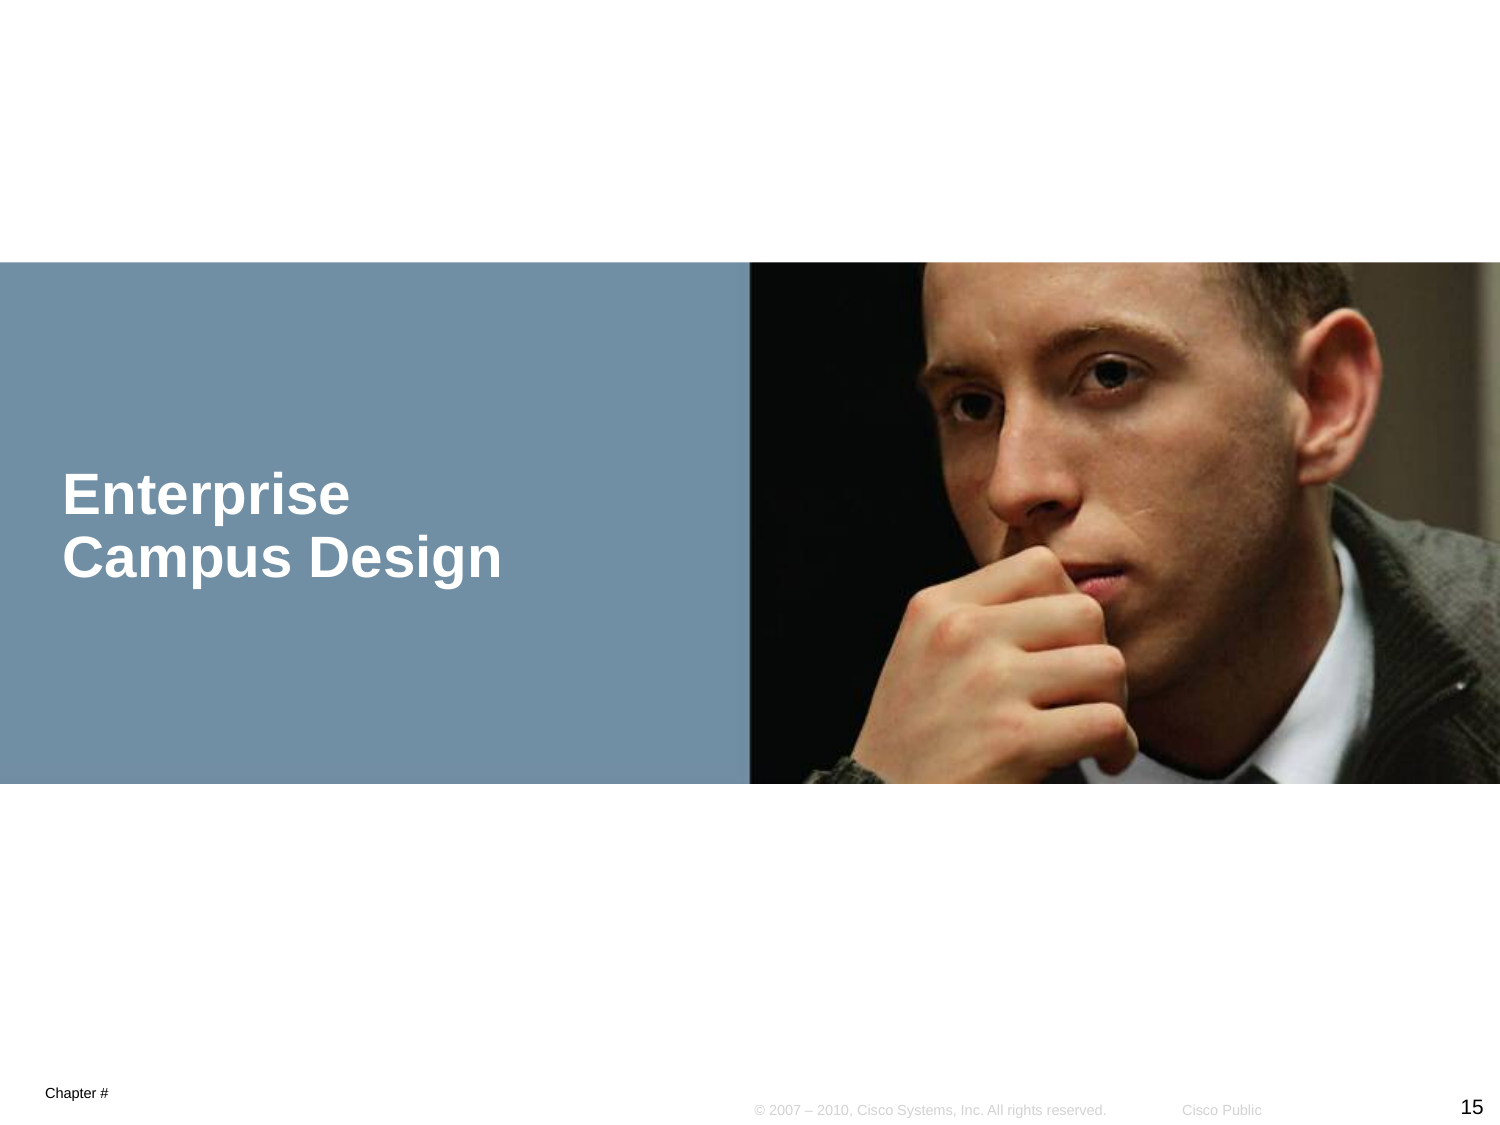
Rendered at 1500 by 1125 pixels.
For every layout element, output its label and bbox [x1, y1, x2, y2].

picture [0, 262, 1500, 784]
text_box [0, 0, 1500, 261]
